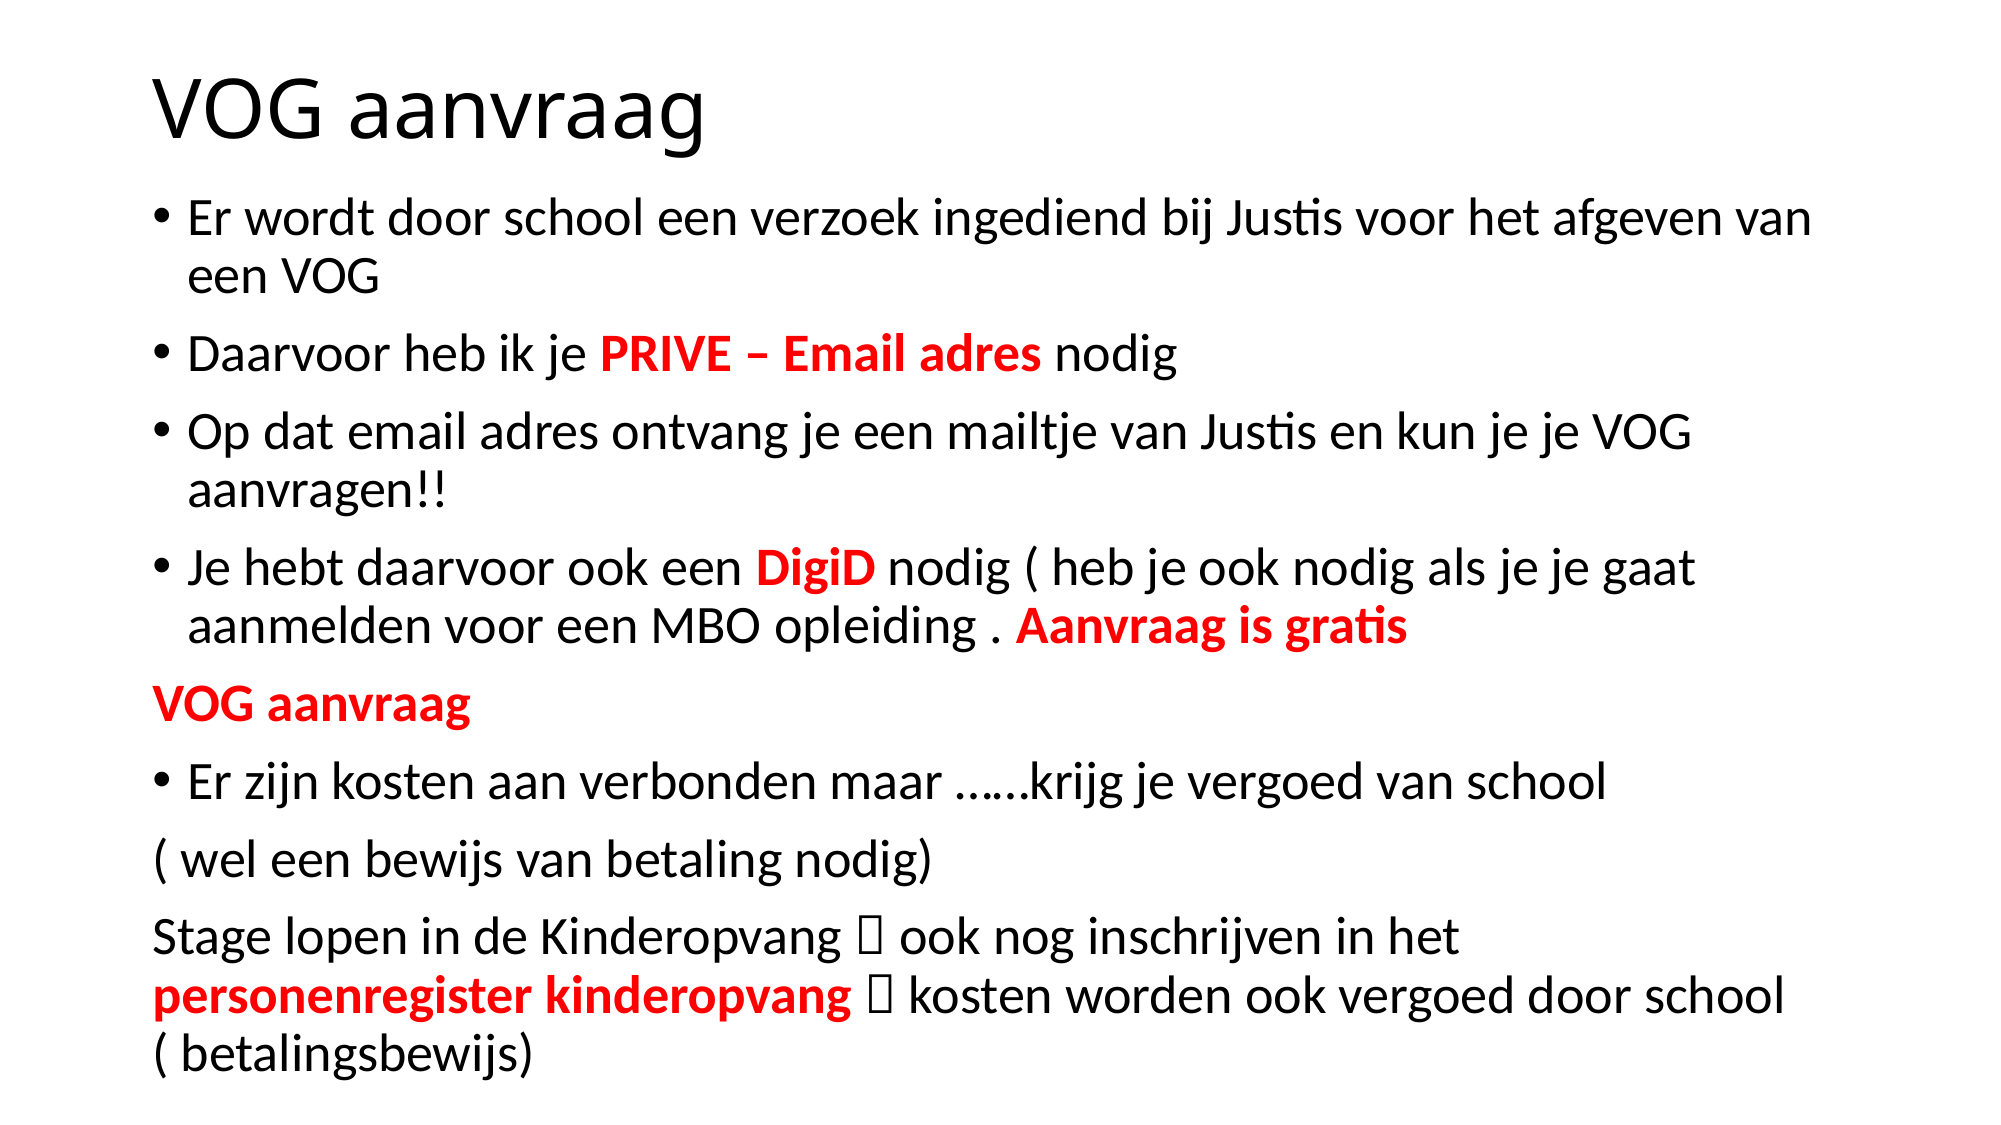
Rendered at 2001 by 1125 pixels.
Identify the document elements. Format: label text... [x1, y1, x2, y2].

list Er wordt door school een verzoek ingediend bij Justis voor het afgeven van een VOG Daarvoor heb ik je PRIVE – Email adres nodig Op dat email adres ontvang je een mailtje van Justis en kun je je VOG aanvragen!! Je hebt daarvoor ook een DigiD nodig ( heb je ook nodig als je je gaat aanmelden voor een MBO opleiding . Aanvraag is gratis VOG aanvraag Er zijn kosten aan verbonden maar ……krijg je vergoed van school ( wel een bewijs van betaling nodig) Stage lopen in de Kinderopvang  ook nog inschrijven in het personenregister kinderopvang  kosten worden ook vergoed door school ( betalingsbewijs) [137, 180, 1863, 1098]
title VOG aanvraag [137, 59, 1863, 165]
